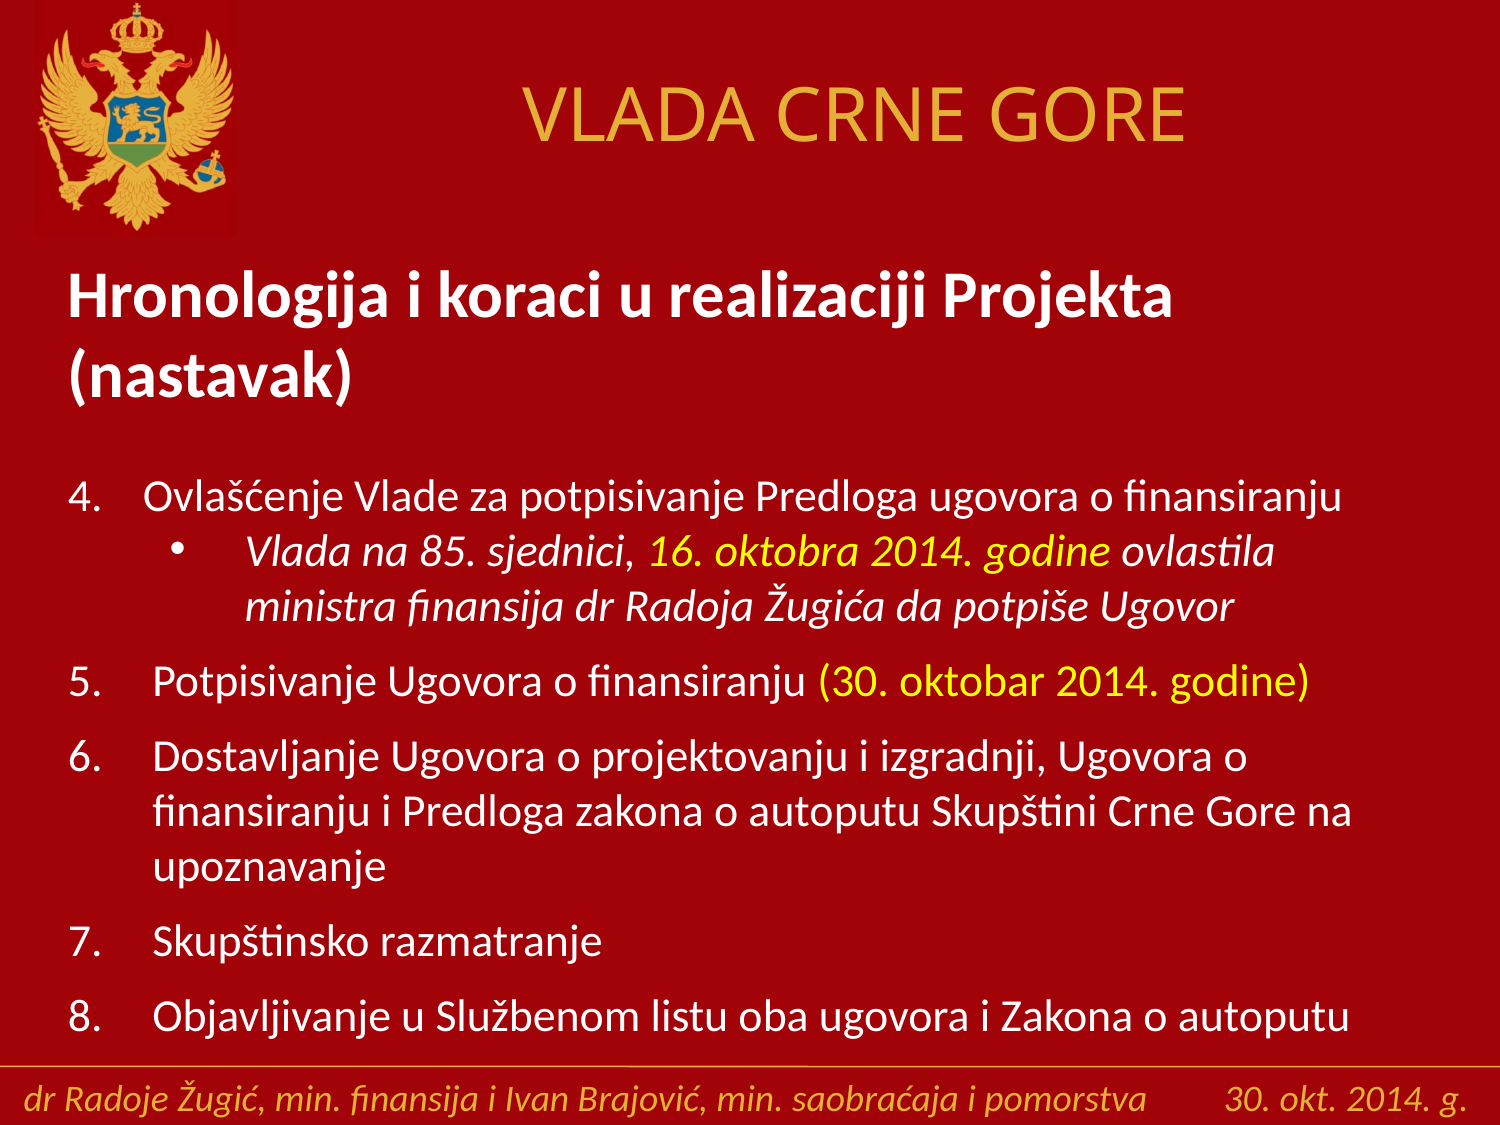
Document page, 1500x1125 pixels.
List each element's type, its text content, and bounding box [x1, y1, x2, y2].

picture [34, 0, 237, 235]
title VLADA CRNE GORE [257, 0, 1454, 243]
text_box Hronologija i koraci u realizaciji Projekta (nastavak) 4. Ovlašćenje Vlade za potpisivanje Predloga ugovora o finansiranju Vlada na 85. sjednici, 16. oktobra 2014. godine ovlastila ministra finansija dr Radoja Žugića da potpiše Ugovor Potpisivanje Ugovora o finansiranju (30. oktobar 2014. godine) Dostavljanje Ugovora o projektovanju i izgradnji, Ugovora o finansiranju i Predloga zakona o autoputu Skupštini Crne Gore na upoznavanje Skupštinsko razmatranje 8. Objavljivanje u Službenom listu oba ugovora i Zakona o autoputu [53, 243, 1465, 1048]
subtitle dr Radoje Žugić, min. finansija i Ivan Brajović, min. saobraćaja i pomorstva 30. okt. 2014. g. [0, 1072, 1500, 1125]
